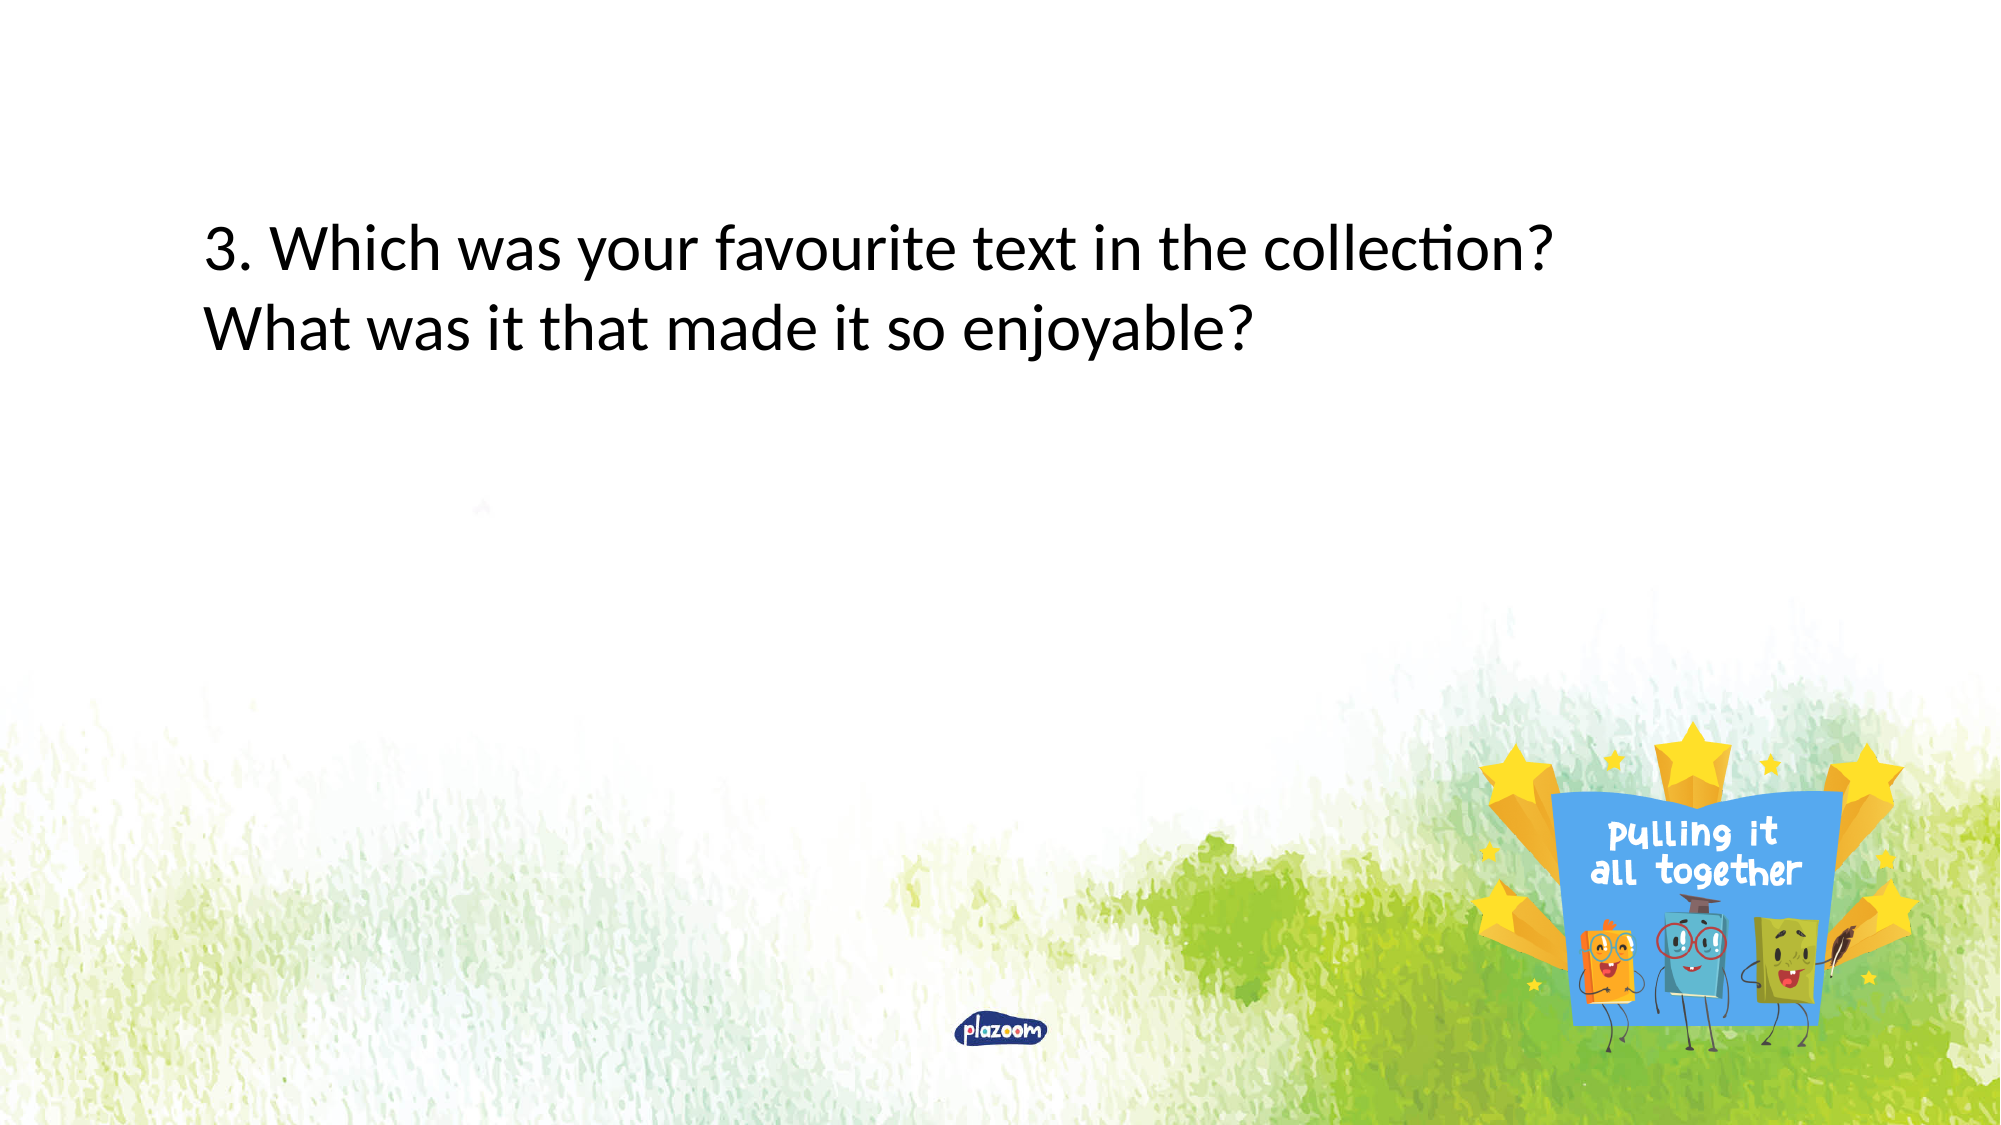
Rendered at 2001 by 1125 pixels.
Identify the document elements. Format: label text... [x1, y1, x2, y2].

text_box 3. Which was your favourite text in the collection? What was it that made it so enjoyable? [189, 196, 1591, 372]
picture [0, 0, 2000, 1125]
